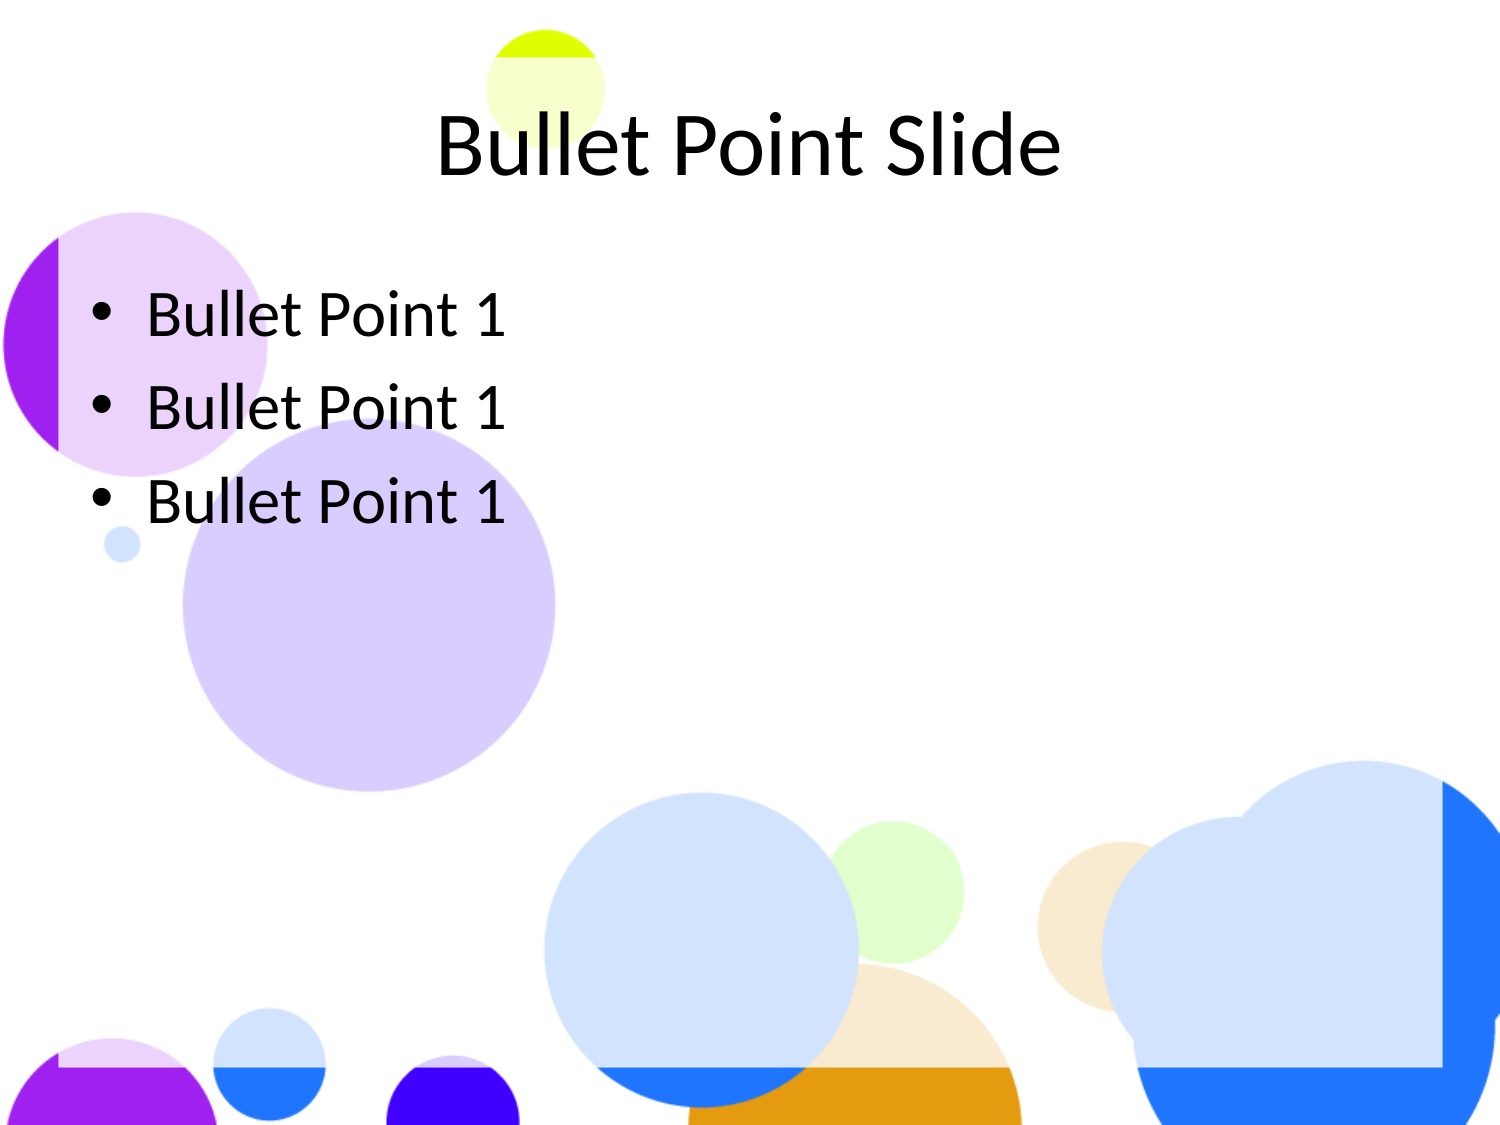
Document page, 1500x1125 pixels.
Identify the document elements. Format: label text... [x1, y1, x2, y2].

list Bullet Point 1 Bullet Point 1 Bullet Point 1 [75, 262, 1425, 1005]
title Bullet Point Slide [75, 45, 1425, 233]
picture [0, 0, 1500, 1125]
